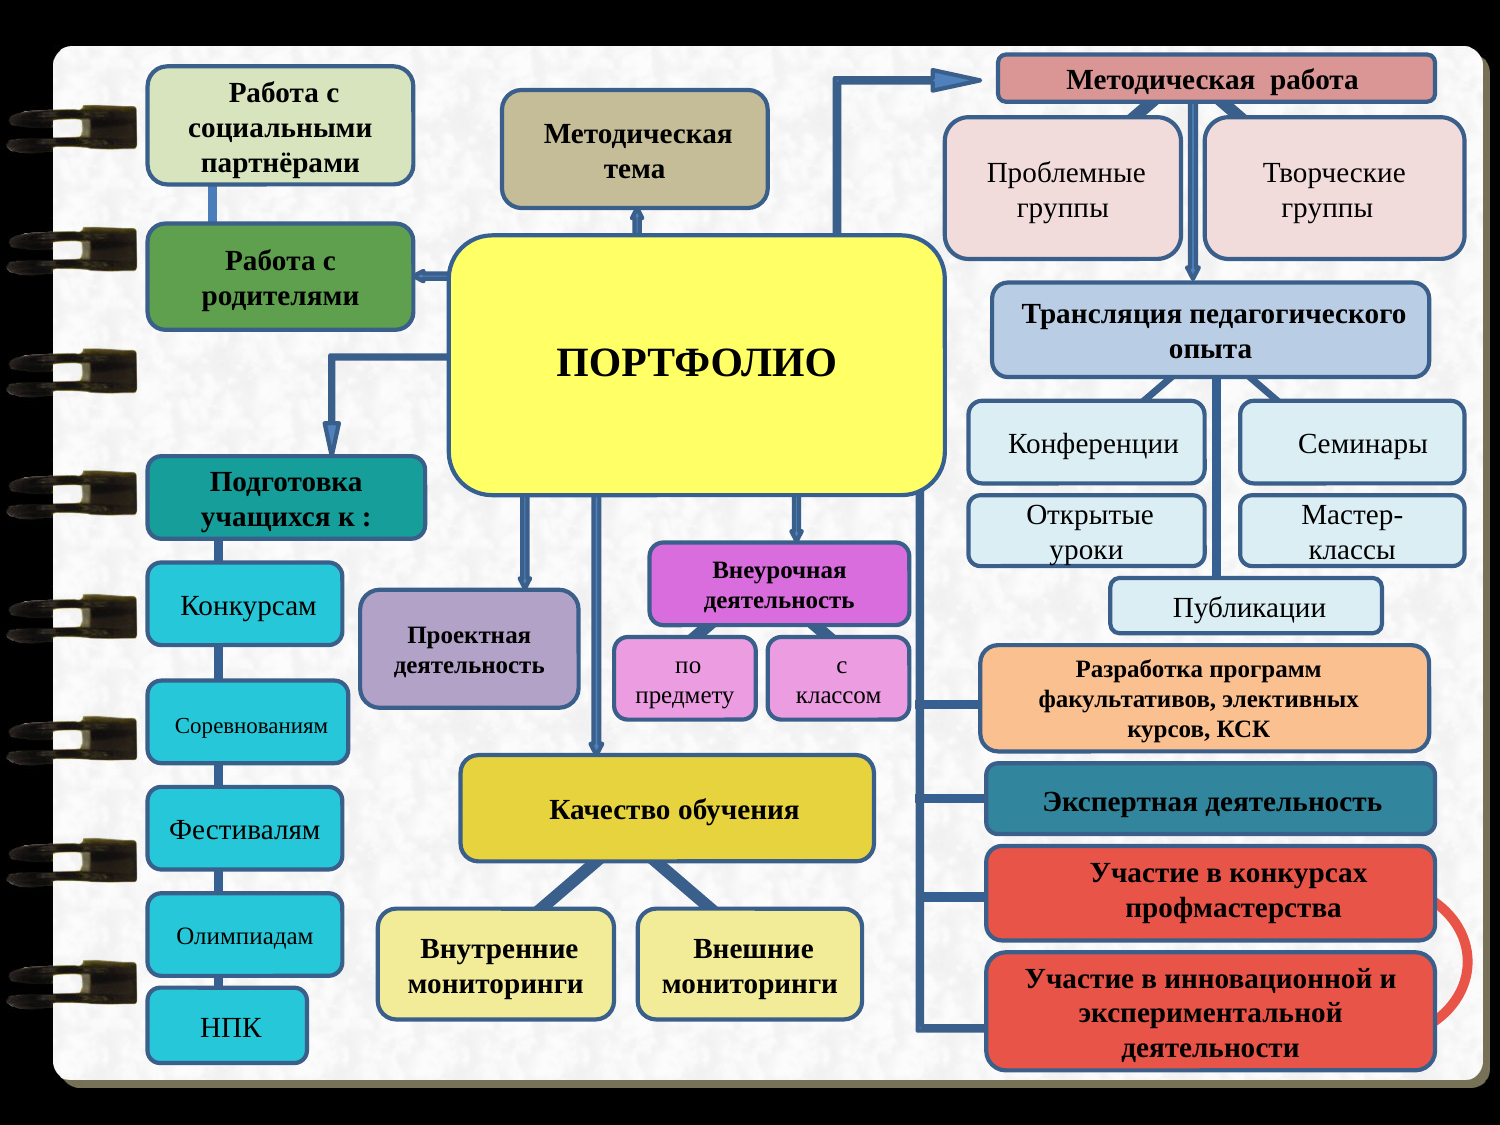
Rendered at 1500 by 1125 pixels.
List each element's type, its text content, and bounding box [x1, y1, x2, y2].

text_box Методическая работа [995, 52, 1438, 104]
text_box [1219, 104, 1243, 115]
text_box [915, 711, 925, 798]
text_box [789, 498, 804, 540]
text_box Семинары [1238, 398, 1467, 486]
text_box [915, 806, 984, 1033]
text_box Экспертная деятельность [1027, 775, 1426, 825]
text_box Внутренние мониторинги [375, 906, 617, 1022]
text_box [1247, 380, 1280, 398]
text_box [978, 643, 1432, 754]
text_box Творческие группы [1202, 115, 1467, 262]
text_box [1141, 380, 1174, 398]
text_box Конкурсам [145, 560, 214, 648]
text_box Участие в инновационной и экспериментальной деятельности [984, 950, 1438, 1073]
text_box [539, 864, 599, 906]
text_box Проектная деятельность [358, 587, 581, 710]
picture [0, 0, 1500, 1125]
text_box Подготовка учащихся к : [145, 454, 428, 541]
text_box Работа с социальными партнёрами [145, 64, 416, 187]
text_box Публикации [1108, 575, 1385, 636]
text_box [984, 843, 1438, 943]
text_box Внеурочная деятельность [647, 540, 912, 628]
text_box Участие в конкурсах профмастерства [1074, 845, 1386, 931]
text_box [653, 864, 713, 906]
text_box Разработка программ факультативов, элективных курсов, КСК [1003, 645, 1394, 750]
text_box Методическая тема [499, 87, 770, 211]
text_box по предмету [612, 634, 758, 722]
text_box [984, 761, 1438, 837]
text_box [915, 492, 925, 703]
text_box Качество обучения [458, 752, 877, 864]
text_box ПОРТФОЛИО [446, 233, 947, 498]
text_box [832, 67, 983, 233]
text_box Фестивалям [223, 784, 345, 872]
text_box НПК [145, 985, 310, 1066]
text_box [588, 498, 605, 752]
text_box Соревнованиям [145, 678, 214, 766]
text_box Фестивалям [145, 784, 214, 872]
text_box Мастер-классы [1238, 493, 1467, 569]
text_box Внешние мониторинги [635, 906, 865, 1022]
text_box [630, 211, 645, 233]
text_box Работа с родителями [145, 221, 416, 332]
text_box Соревнованиям [223, 678, 351, 766]
text_box Открытые уроки [966, 493, 1207, 569]
text_box [693, 628, 711, 634]
text_box [1131, 104, 1155, 115]
text_box [322, 353, 446, 454]
text_box [517, 498, 532, 587]
text_box [812, 628, 831, 634]
text_box [416, 269, 447, 284]
text_box [1438, 898, 1473, 1025]
text_box Конференции [966, 398, 1207, 486]
text_box с классом [765, 634, 912, 722]
text_box Трансляция педагогического опыта [989, 280, 1432, 380]
text_box Проблемные группы [942, 115, 1184, 262]
text_box Олимпиадам [223, 891, 345, 978]
text_box Олимпиадам [145, 891, 214, 978]
text_box Конкурсам [223, 560, 345, 648]
text_box [1185, 104, 1201, 280]
